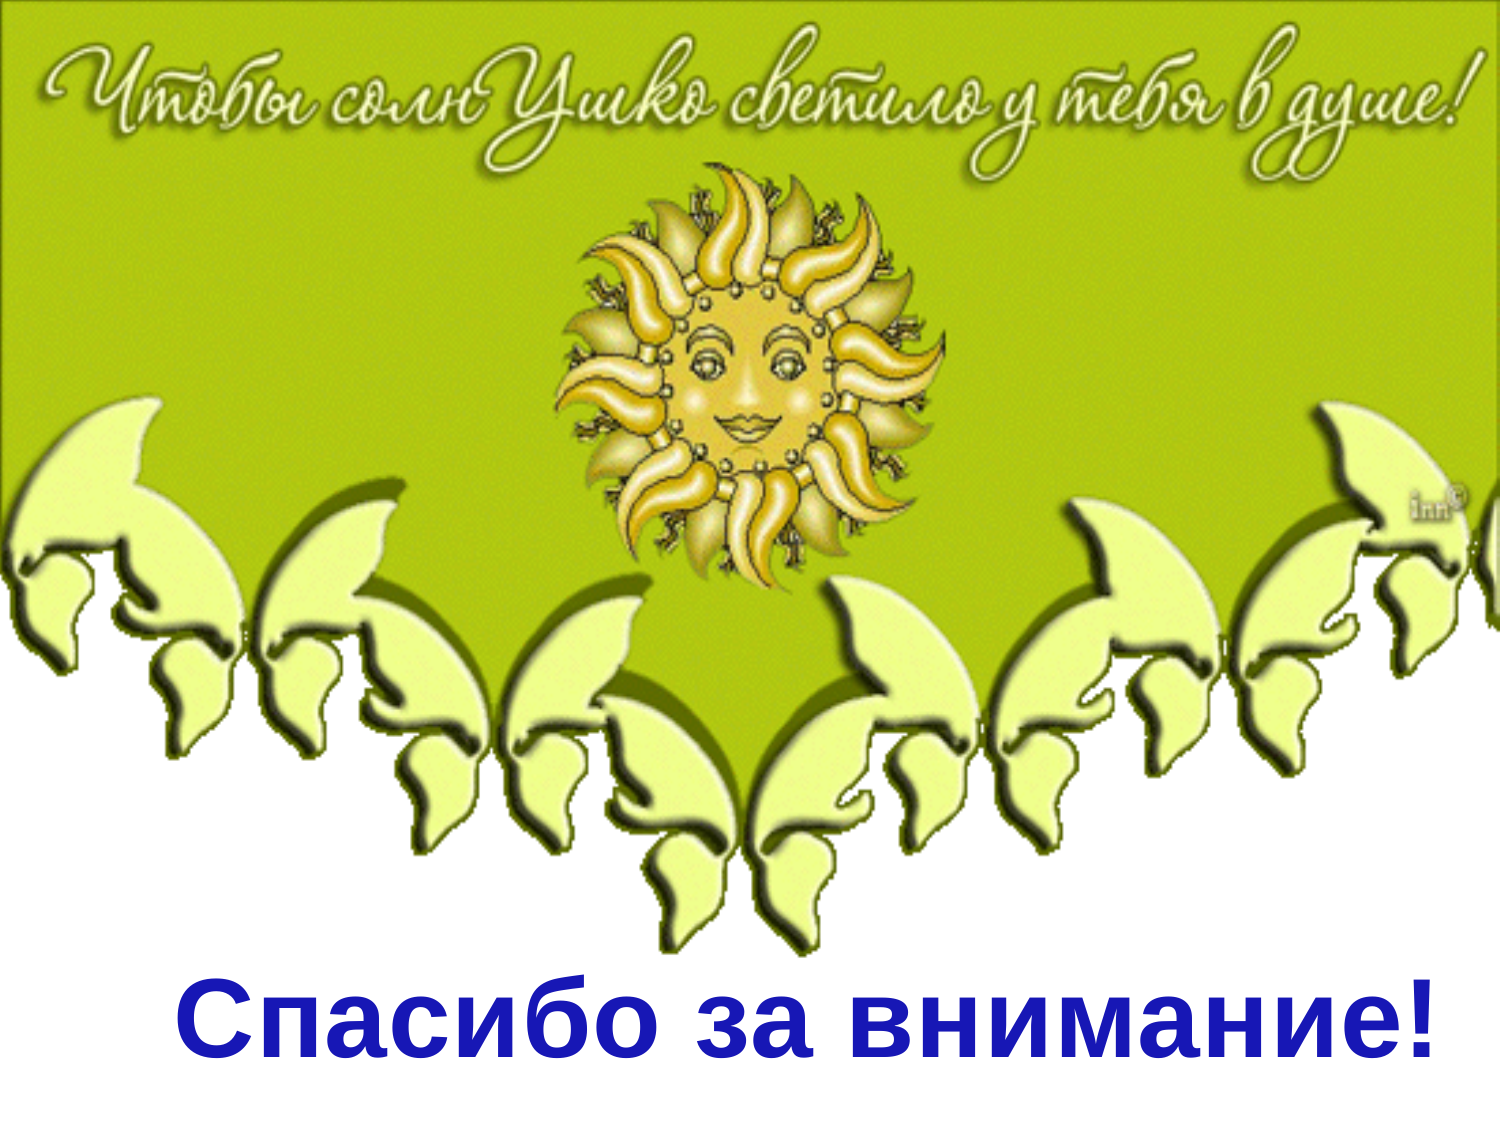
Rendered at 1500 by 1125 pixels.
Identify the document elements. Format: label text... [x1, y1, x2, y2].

text_box Спасибо за внимание! [158, 970, 1459, 1088]
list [0, 0, 1500, 962]
